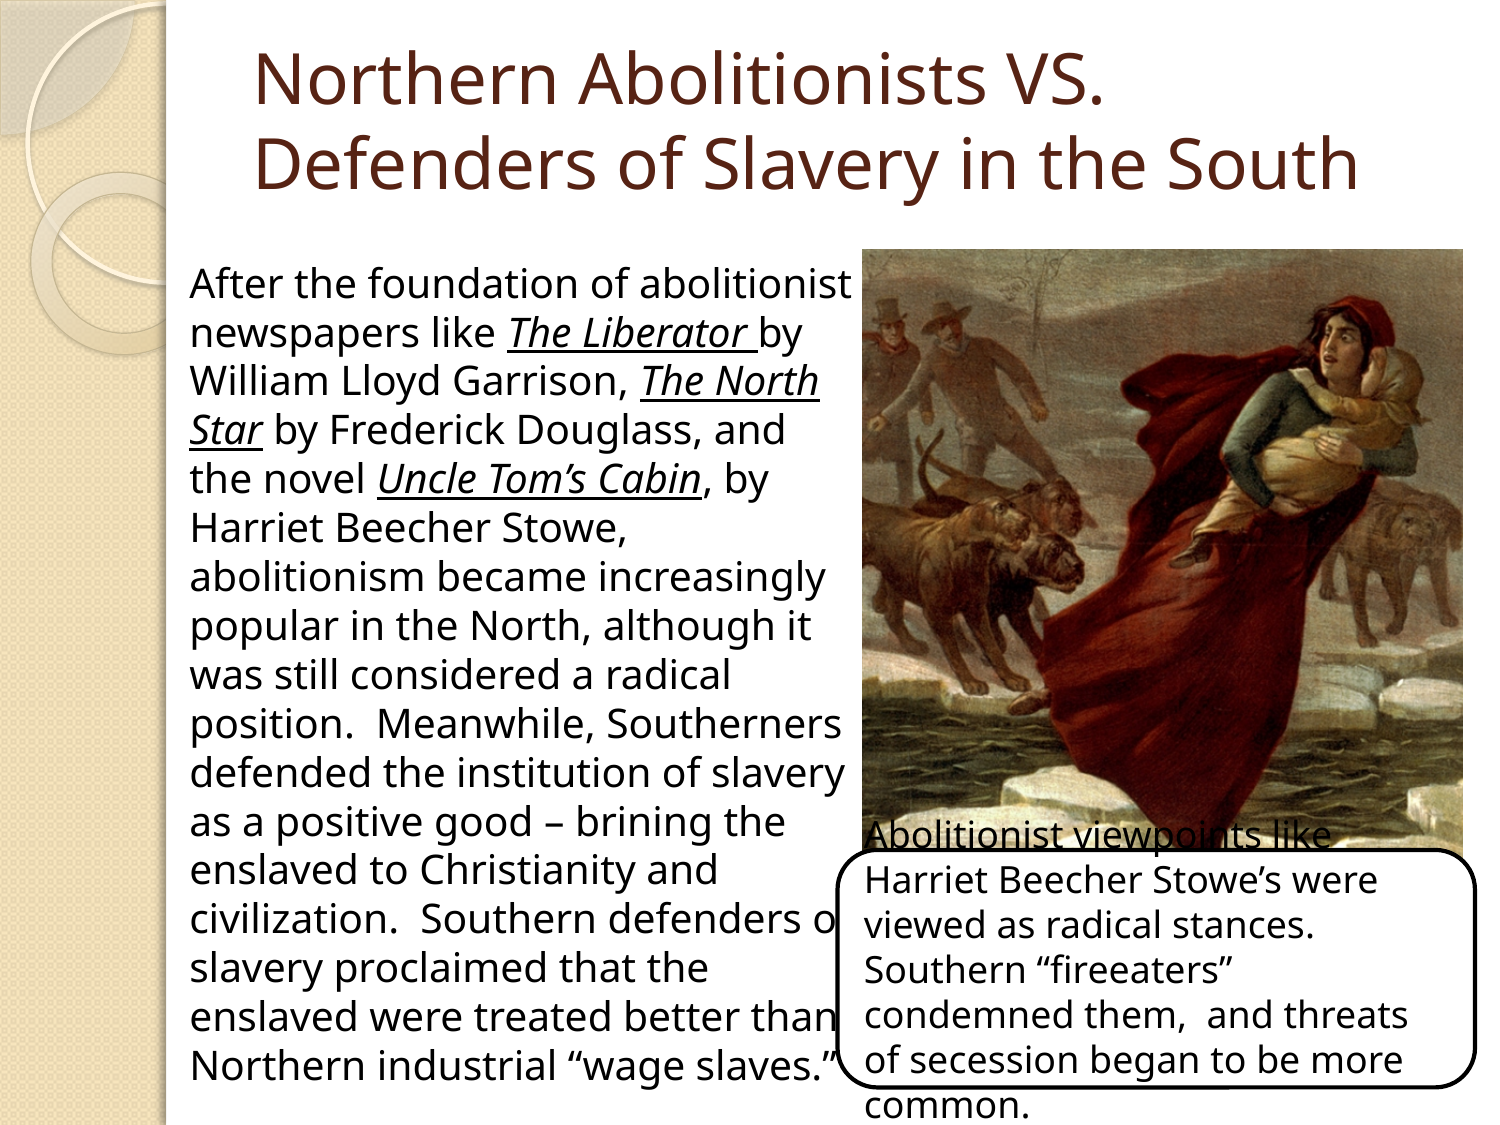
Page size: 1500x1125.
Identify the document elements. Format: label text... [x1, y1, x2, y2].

text_box Abolitionist viewpoints like Harriet Beecher Stowe’s were viewed as radical stances. Southern “fireeaters” condemned them, and threats of secession began to be more common. [835, 854, 1478, 1090]
title Northern Abolitionists VS. Defenders of Slavery in the South [237, 24, 1468, 213]
list After the foundation of abolitionist newspapers like The Liberator by William Lloyd Garrison, The North Star by Frederick Douglass, and the novel Uncle Tom’s Cabin, by Harriet Beecher Stowe, abolitionism became increasingly popular in the North, although it was still considered a radical position. Meanwhile, Southerners defended the institution of slavery as a positive good – brining the enslaved to Christianity and civilization. Southern defenders of slavery proclaimed that the enslaved were treated better than Northern industrial “wage slaves.” [162, 249, 875, 1125]
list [862, 249, 1463, 935]
